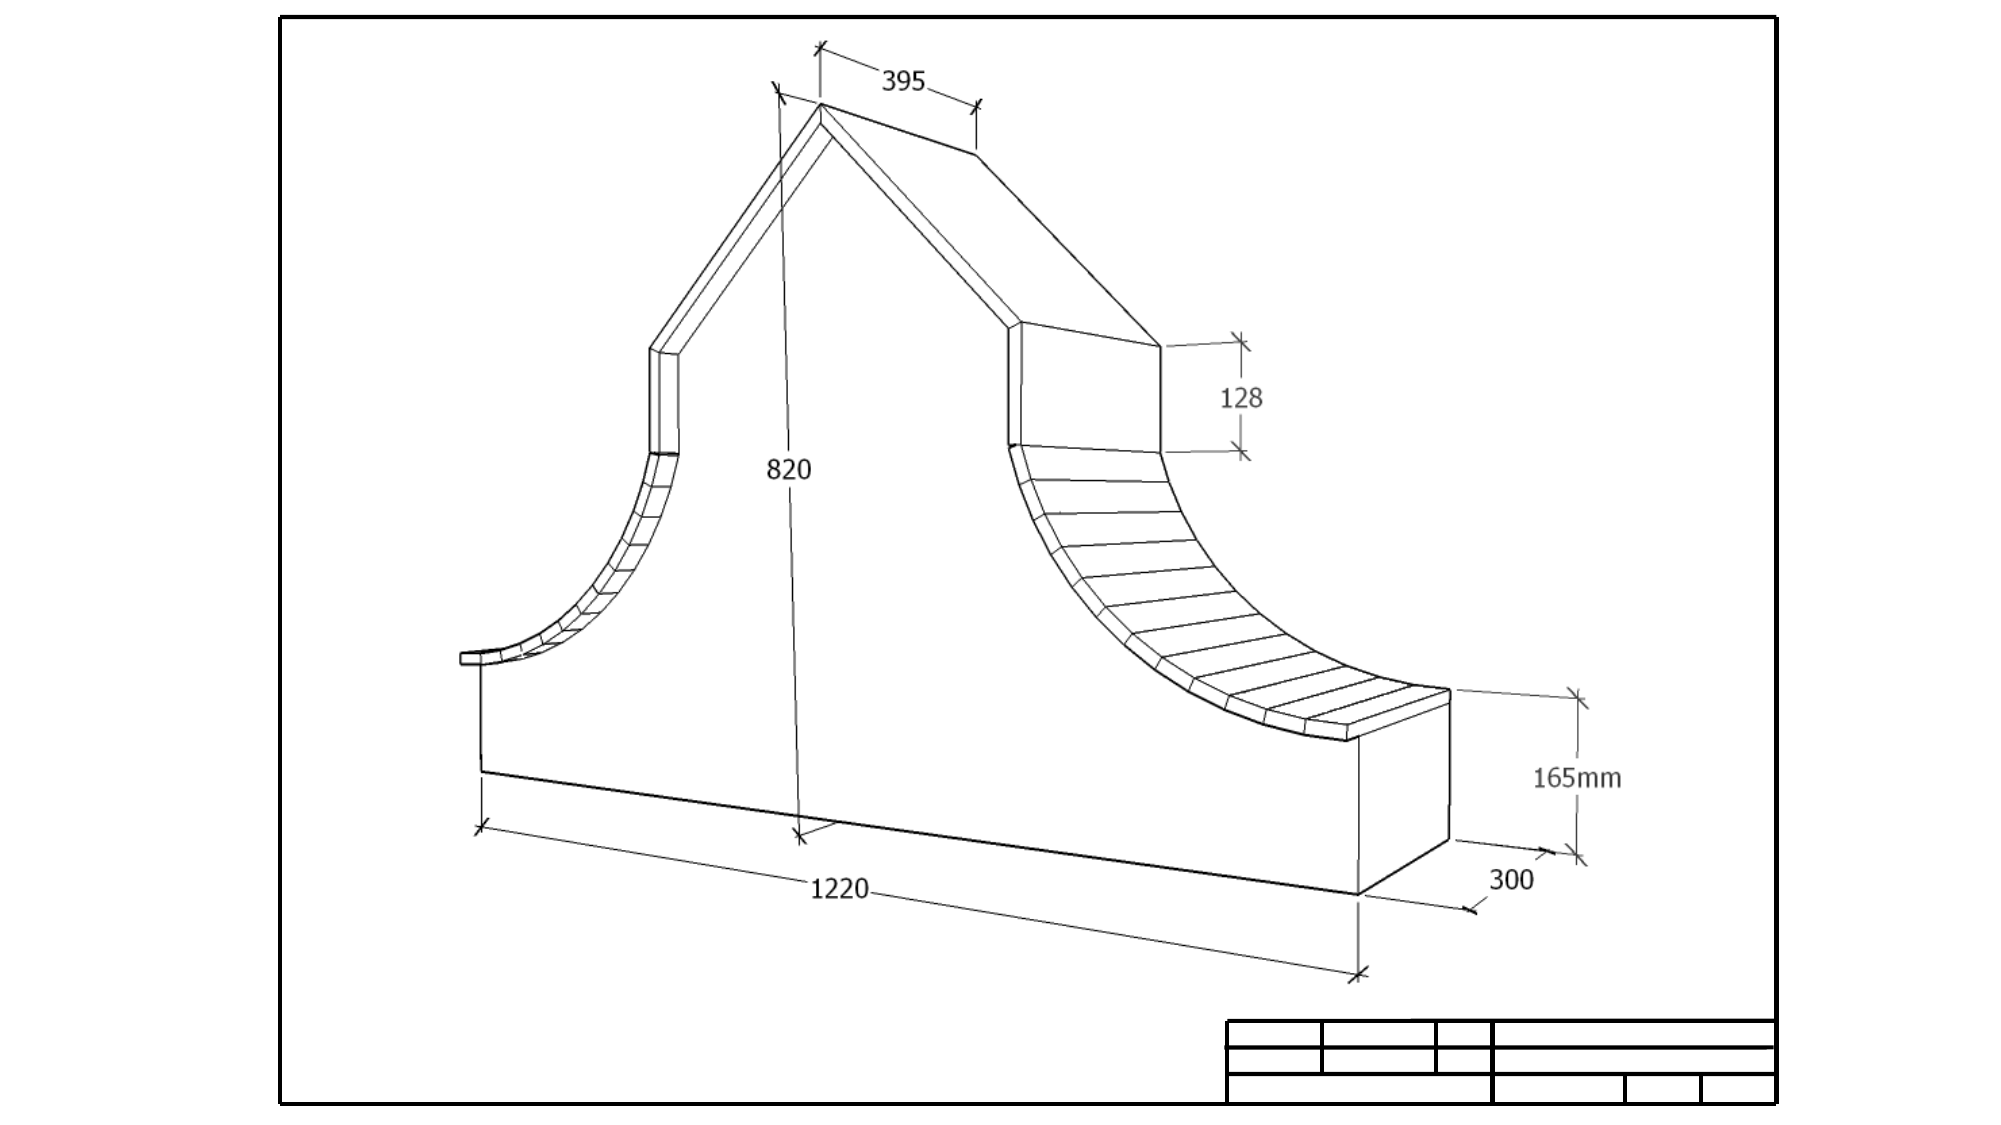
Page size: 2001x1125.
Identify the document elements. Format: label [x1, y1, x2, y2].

picture [446, 30, 1626, 995]
